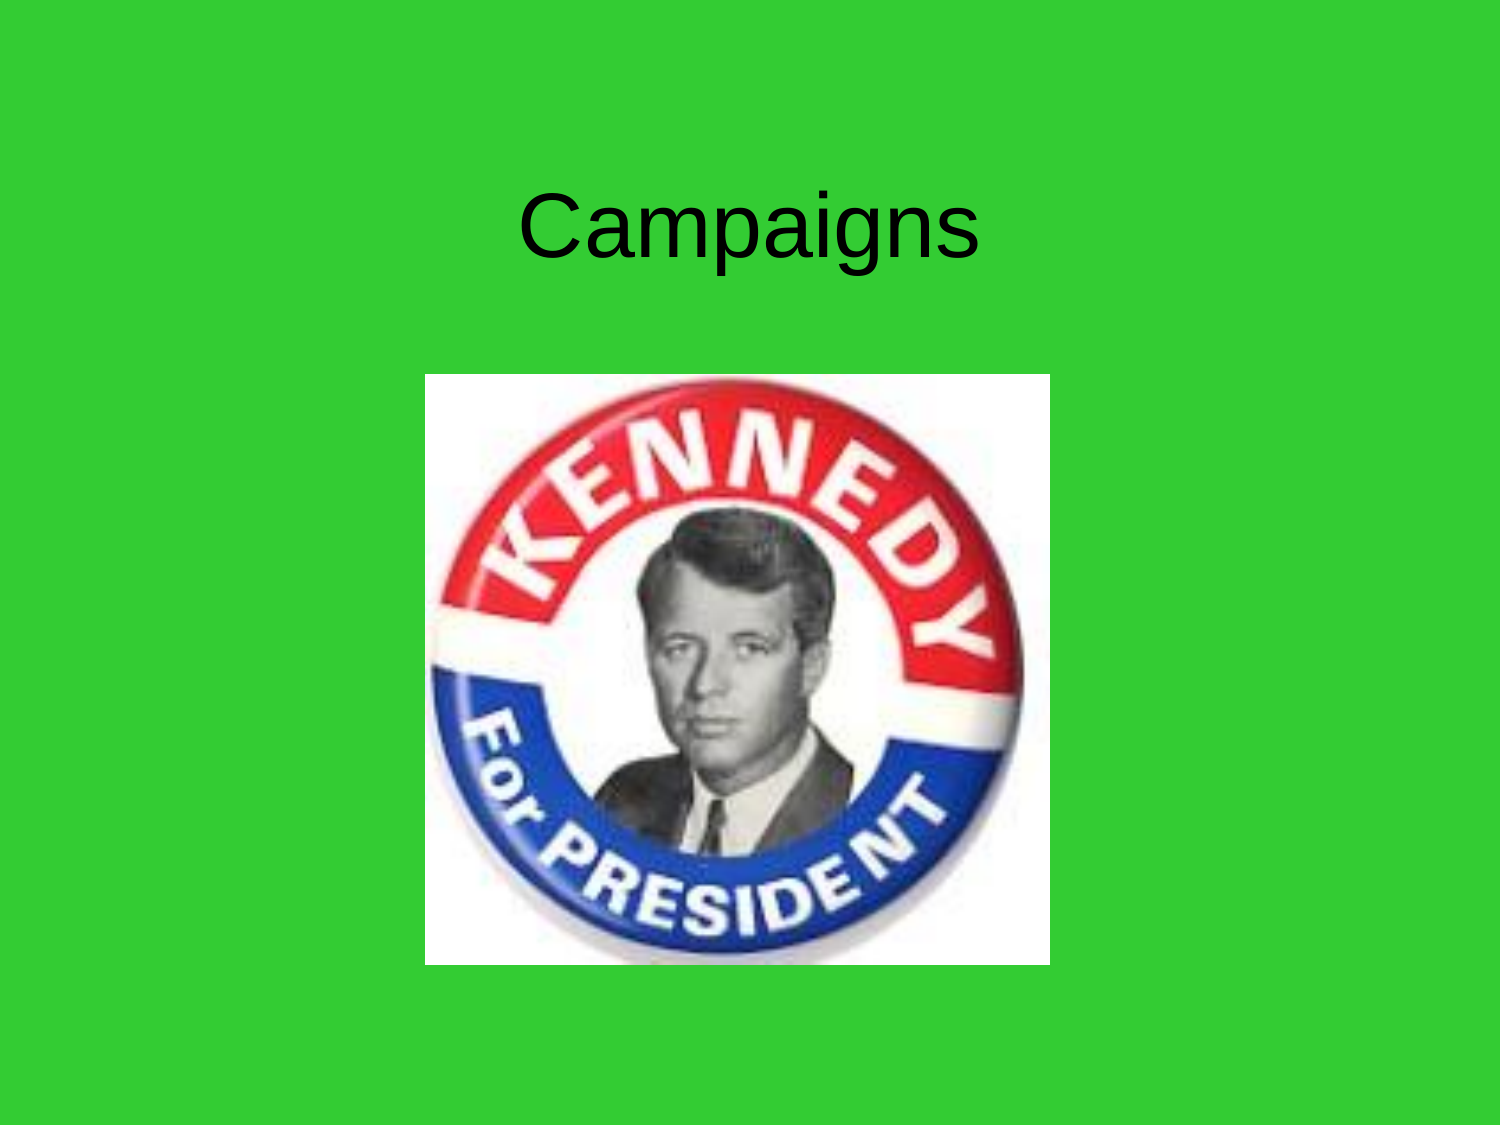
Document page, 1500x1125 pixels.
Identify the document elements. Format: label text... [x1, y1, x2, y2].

title Campaigns [112, 99, 1388, 342]
picture [424, 374, 1051, 965]
